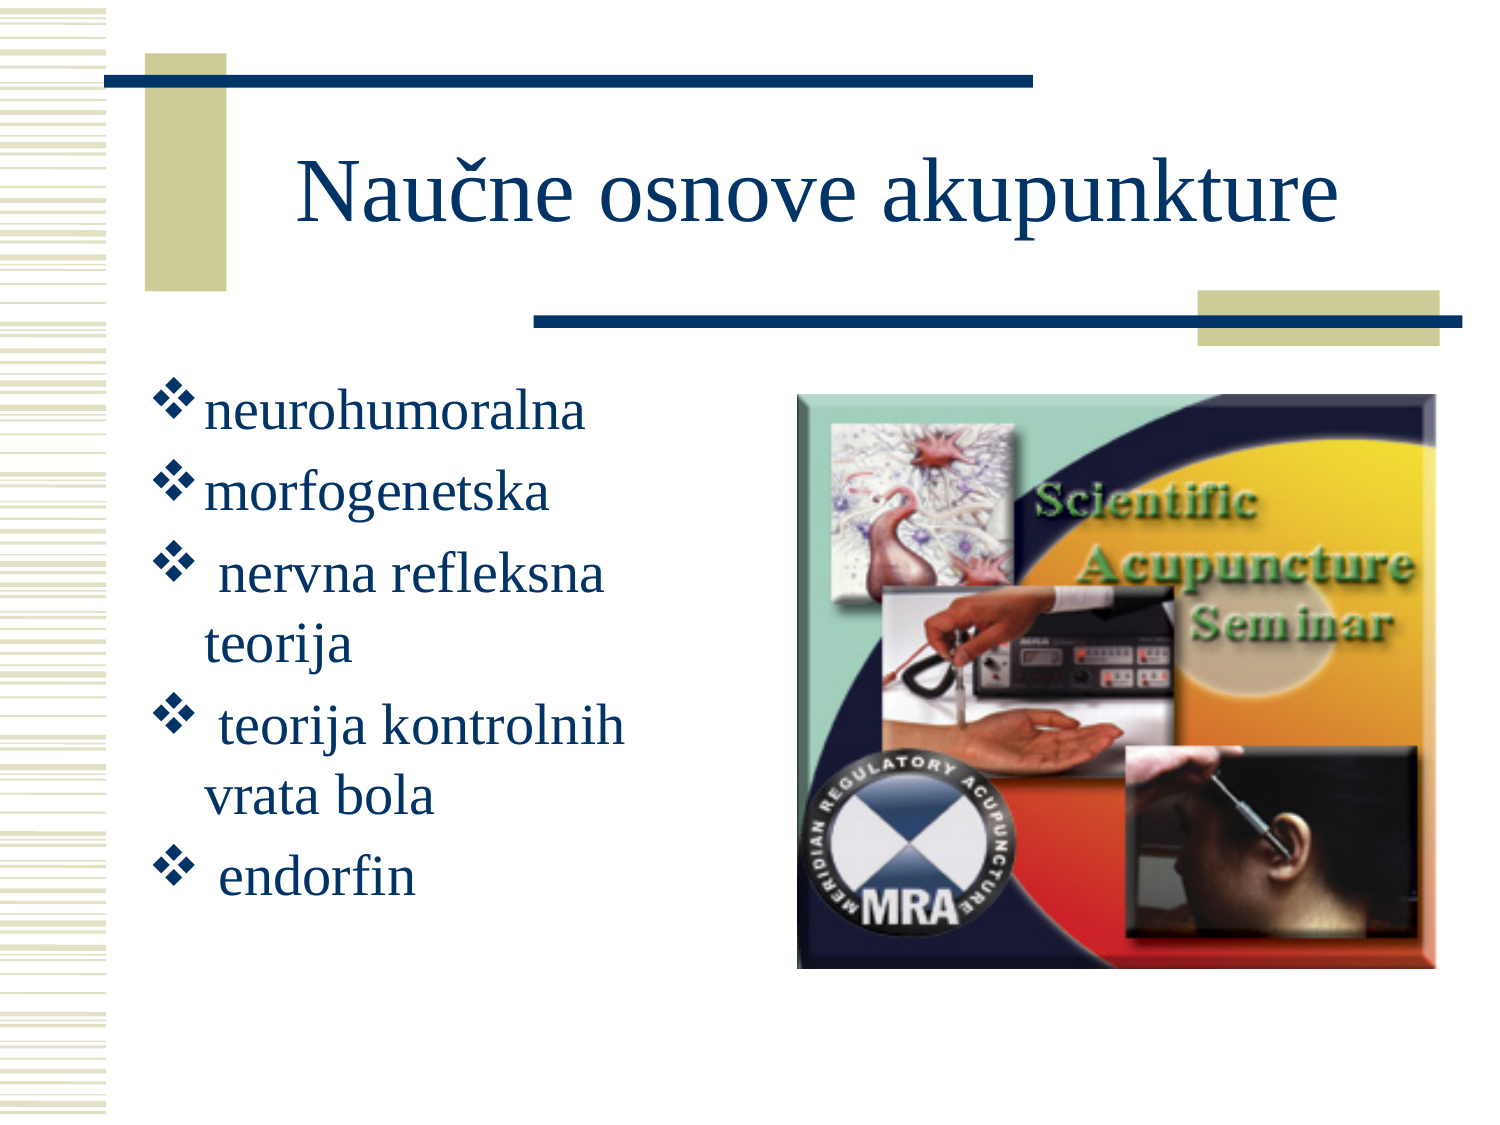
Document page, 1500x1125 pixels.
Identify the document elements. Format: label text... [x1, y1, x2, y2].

list neurohumoralna morfogenetska nervna refleksna teorija teorija kontrolnih vrata bola endorfin [132, 363, 774, 1001]
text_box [797, 394, 1439, 969]
title Naučne osnove akupunkture [224, 99, 1436, 288]
